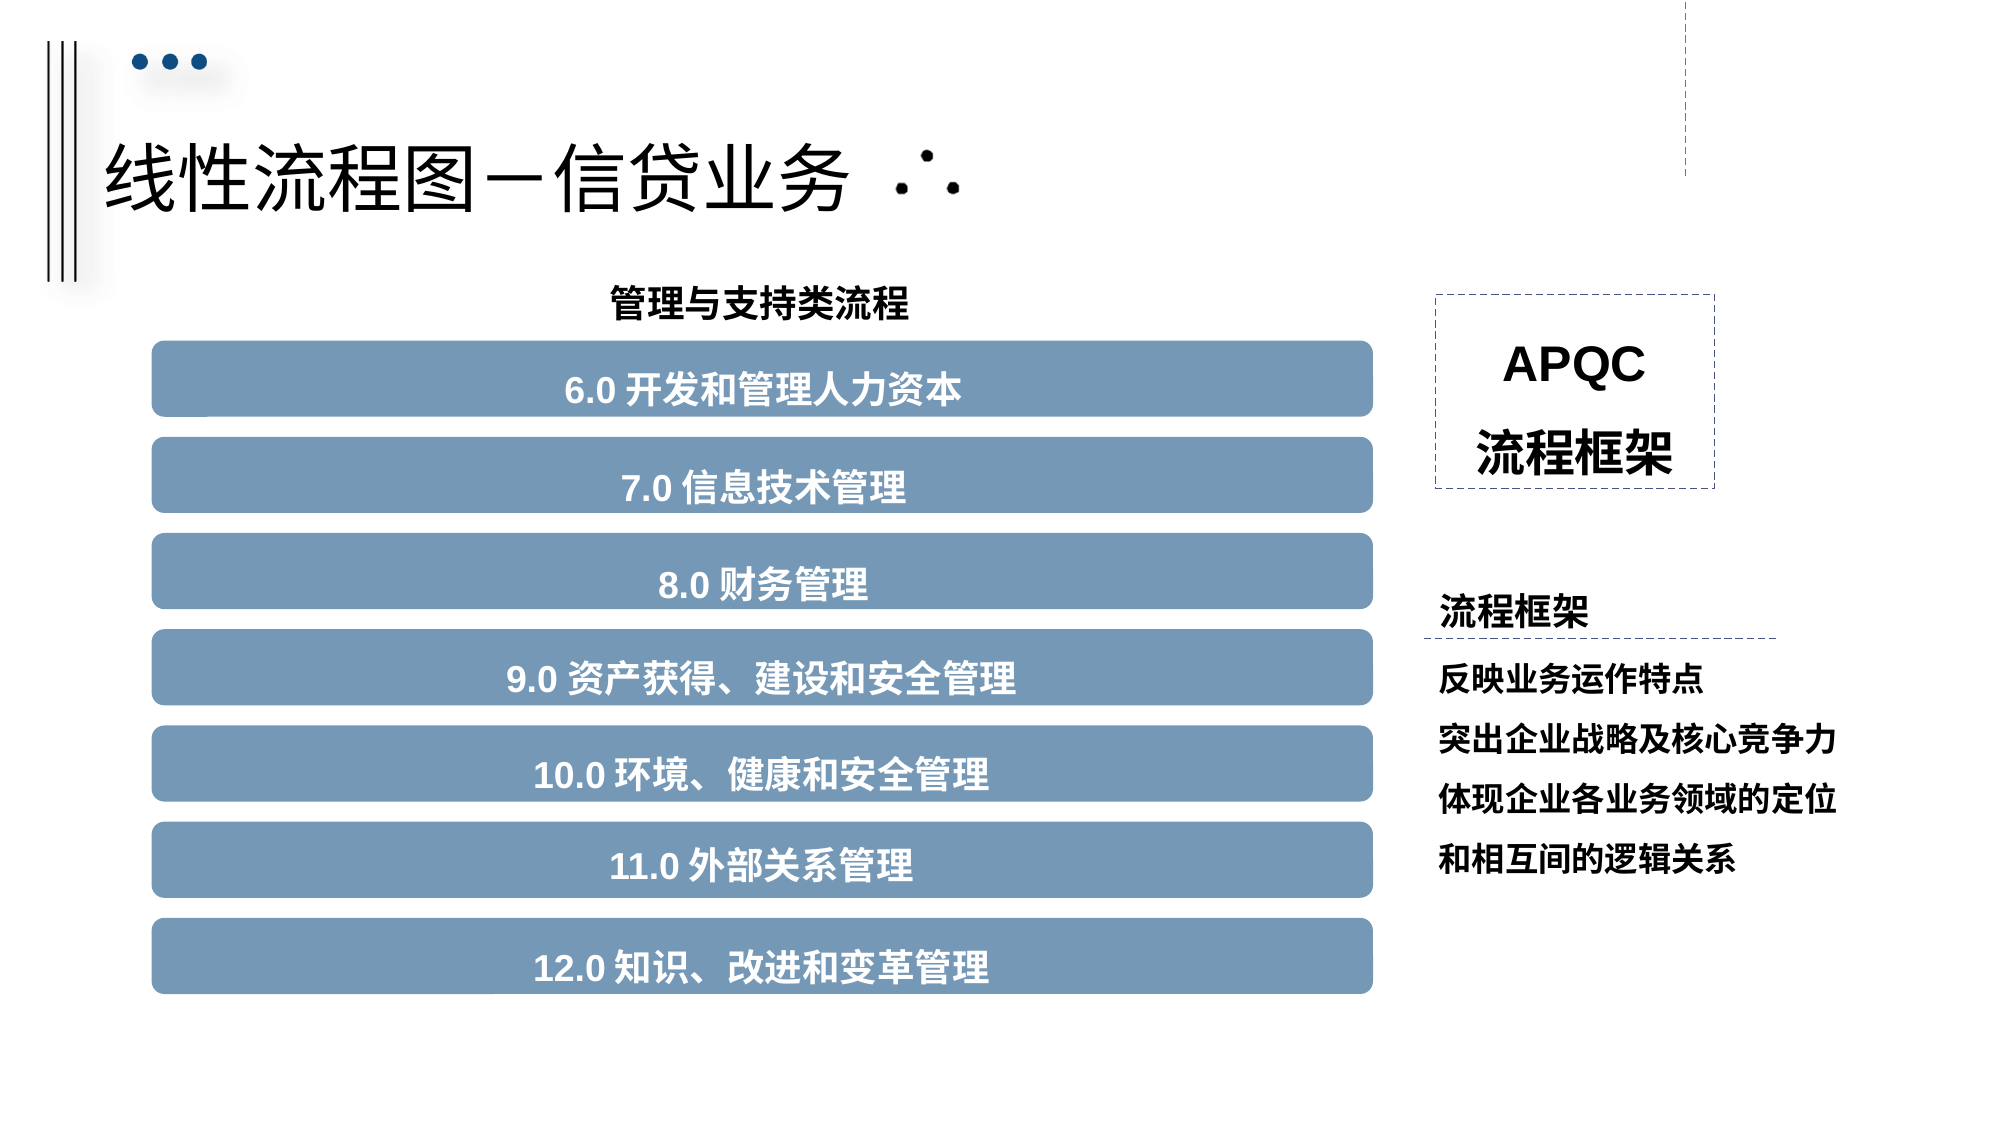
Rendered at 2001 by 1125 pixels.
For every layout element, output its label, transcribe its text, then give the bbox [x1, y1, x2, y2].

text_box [1424, 557, 1880, 889]
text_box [27, 2, 1686, 310]
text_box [119, 310, 1405, 1020]
text_box APQC 流程框架 [1435, 294, 1715, 489]
